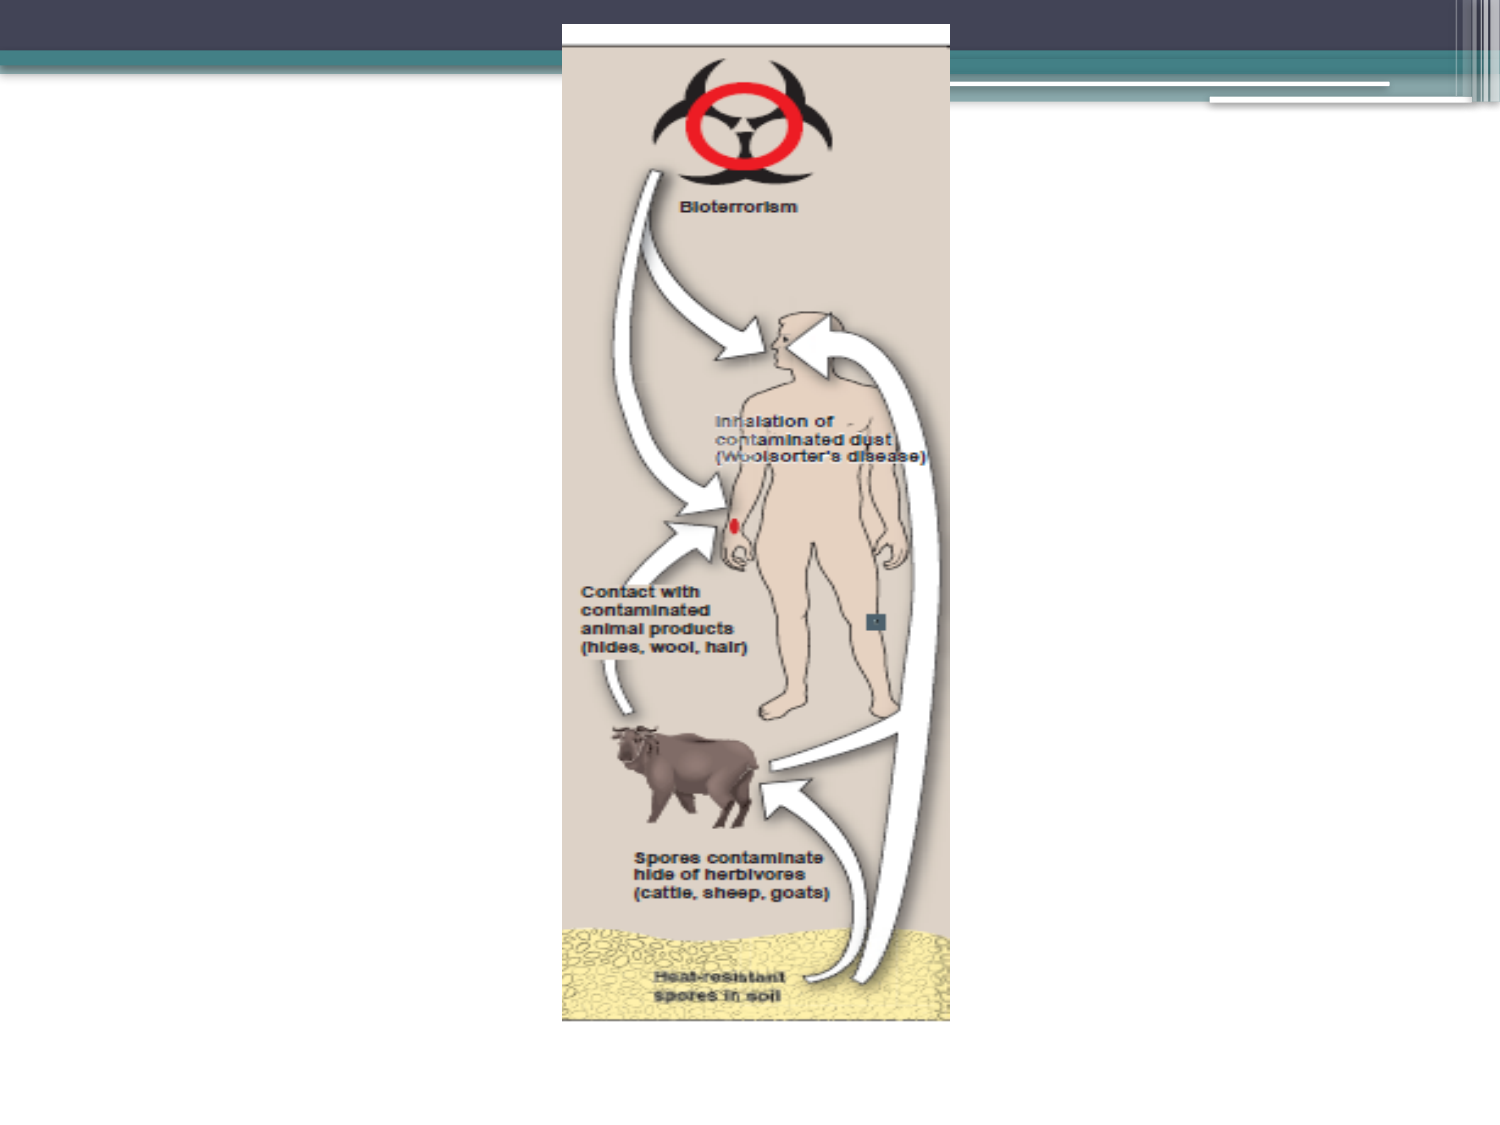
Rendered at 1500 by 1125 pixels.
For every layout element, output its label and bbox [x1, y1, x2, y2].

list [562, 24, 951, 1038]
